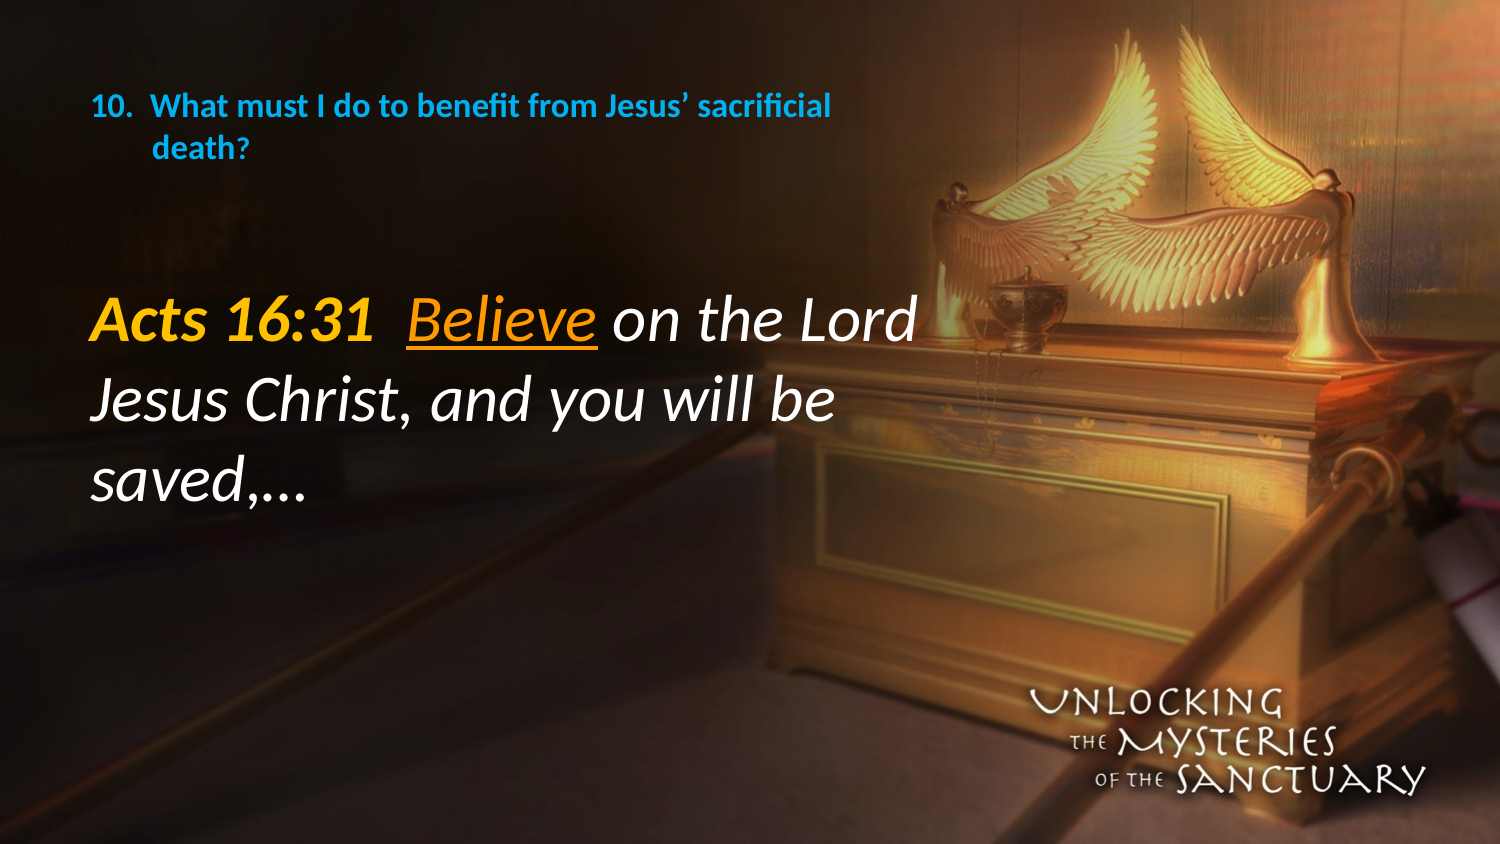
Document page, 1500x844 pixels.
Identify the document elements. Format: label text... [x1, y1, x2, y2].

picture [0, 0, 1500, 844]
title 10. What must I do to benefit from Jesus’ sacrificial death? [75, 33, 1425, 175]
list Acts 16:31 Believe on the Lord Jesus Christ, and you will be saved,… [75, 174, 974, 844]
